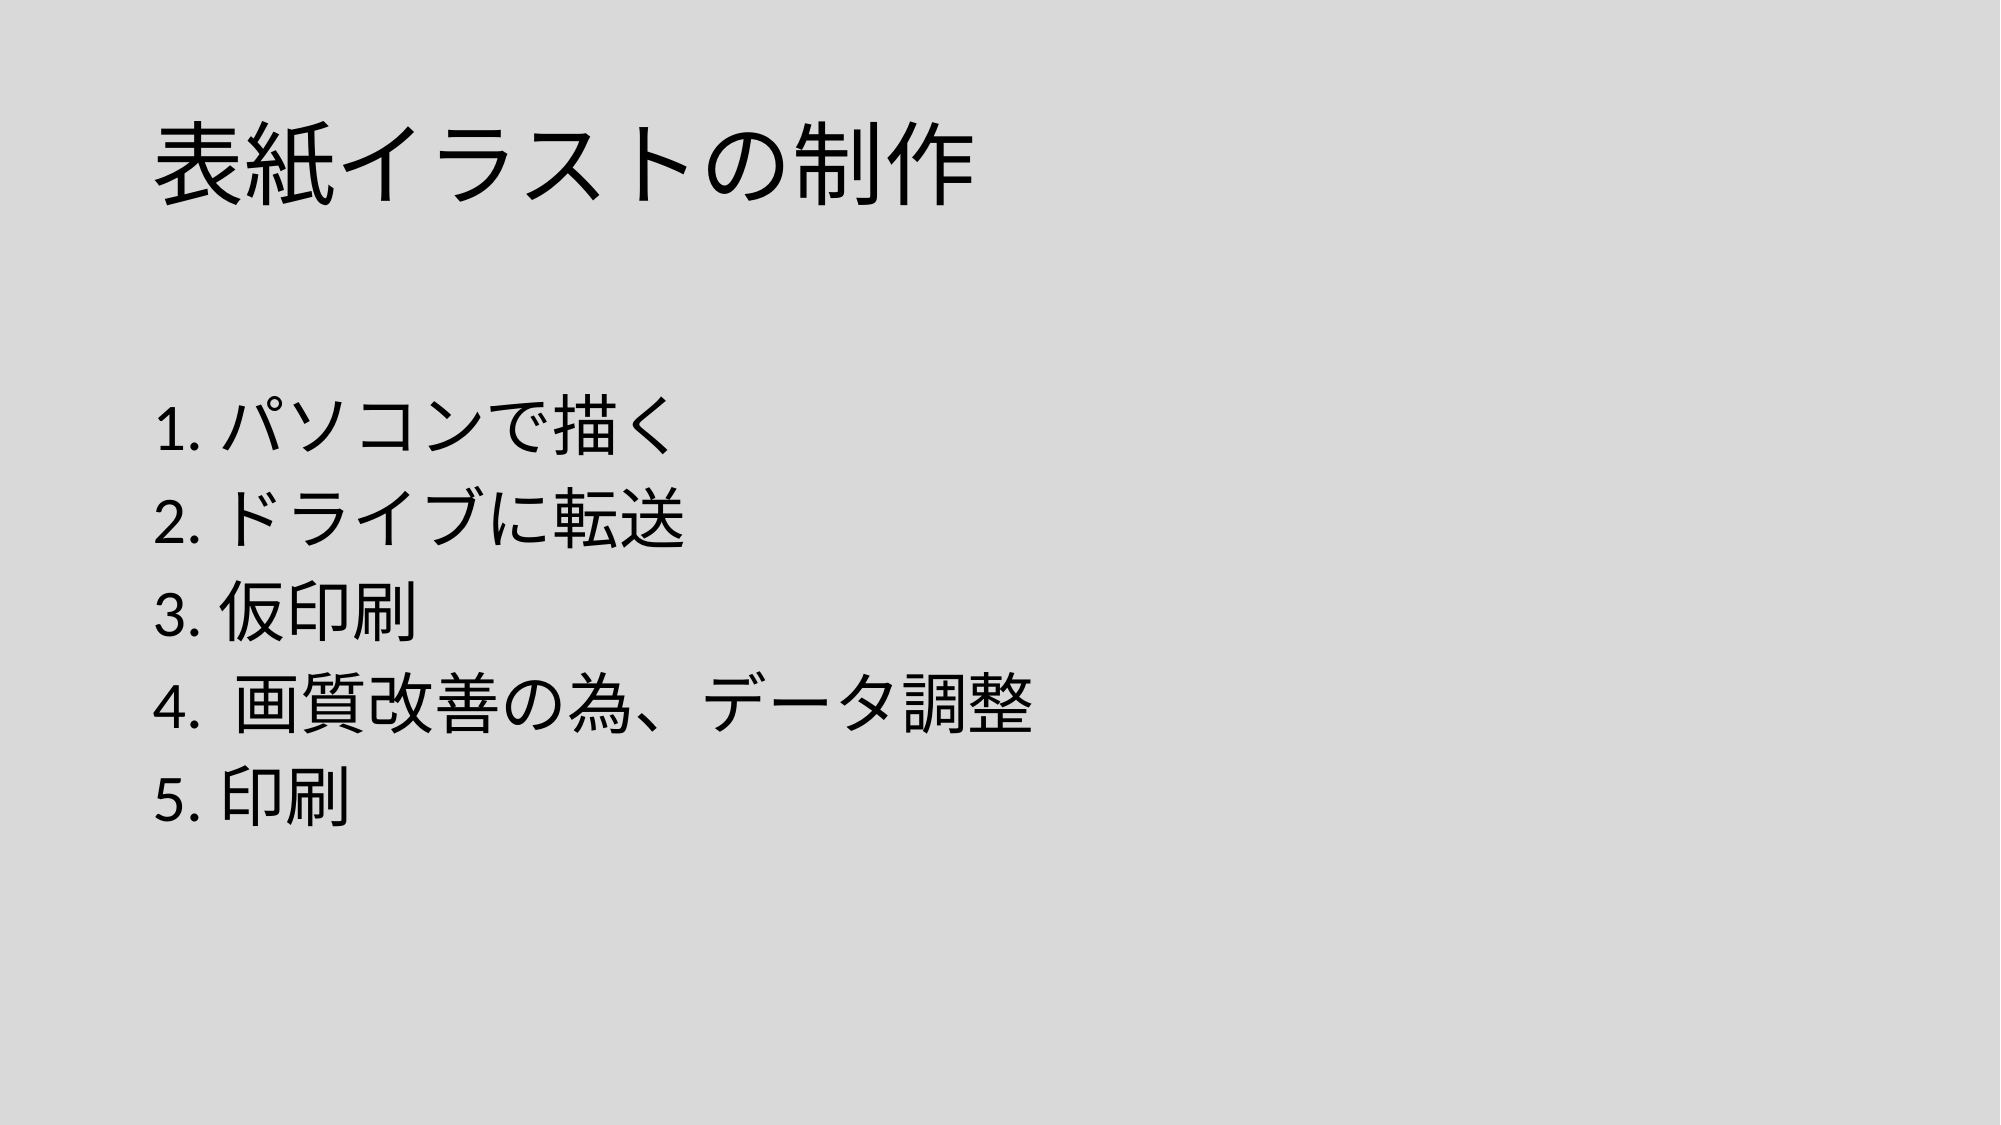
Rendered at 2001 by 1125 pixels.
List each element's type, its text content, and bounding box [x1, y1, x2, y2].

list 1.パソコンで描く 2.ドライブに転送 3.仮印刷 4. 画質改善の為、データ調整 5.印刷 [137, 299, 1863, 1014]
title 表紙イラストの制作 [137, 59, 1863, 278]
